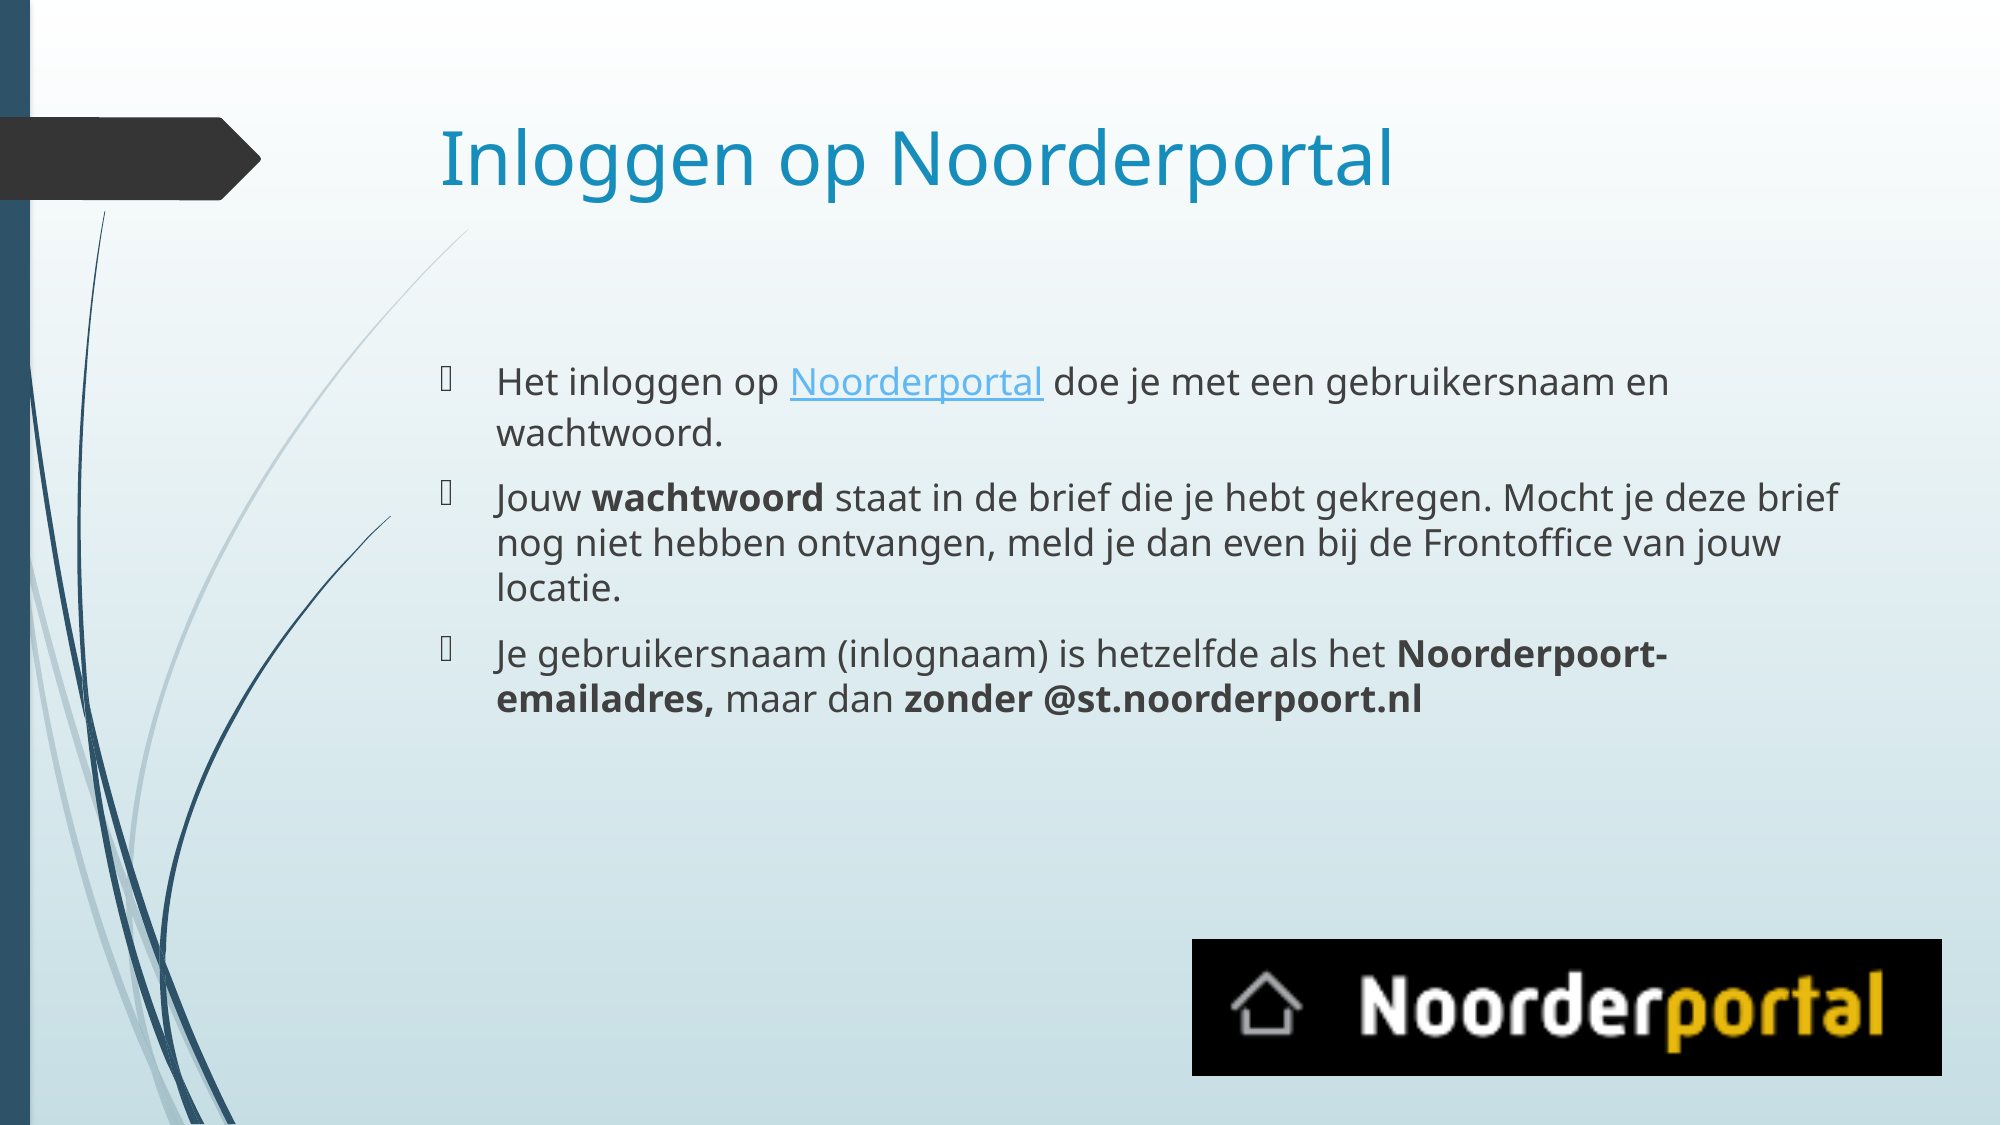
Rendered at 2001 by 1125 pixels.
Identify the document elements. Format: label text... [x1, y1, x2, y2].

title Inloggen op Noorderportal [425, 102, 1888, 313]
picture [1192, 938, 1942, 1076]
list Het inloggen op Noorderportal doe je met een gebruikersnaam en wachtwoord. Jouw wachtwoord staat in de brief die je hebt gekregen. Mocht je deze brief nog niet hebben ontvangen, meld je dan even bij de Frontoffice van jouw locatie. Je gebruikersnaam (inlognaam) is hetzelfde als het Noorderpoort-emailadres, maar dan zonder @st.noorderpoort.nl [424, 350, 1888, 970]
